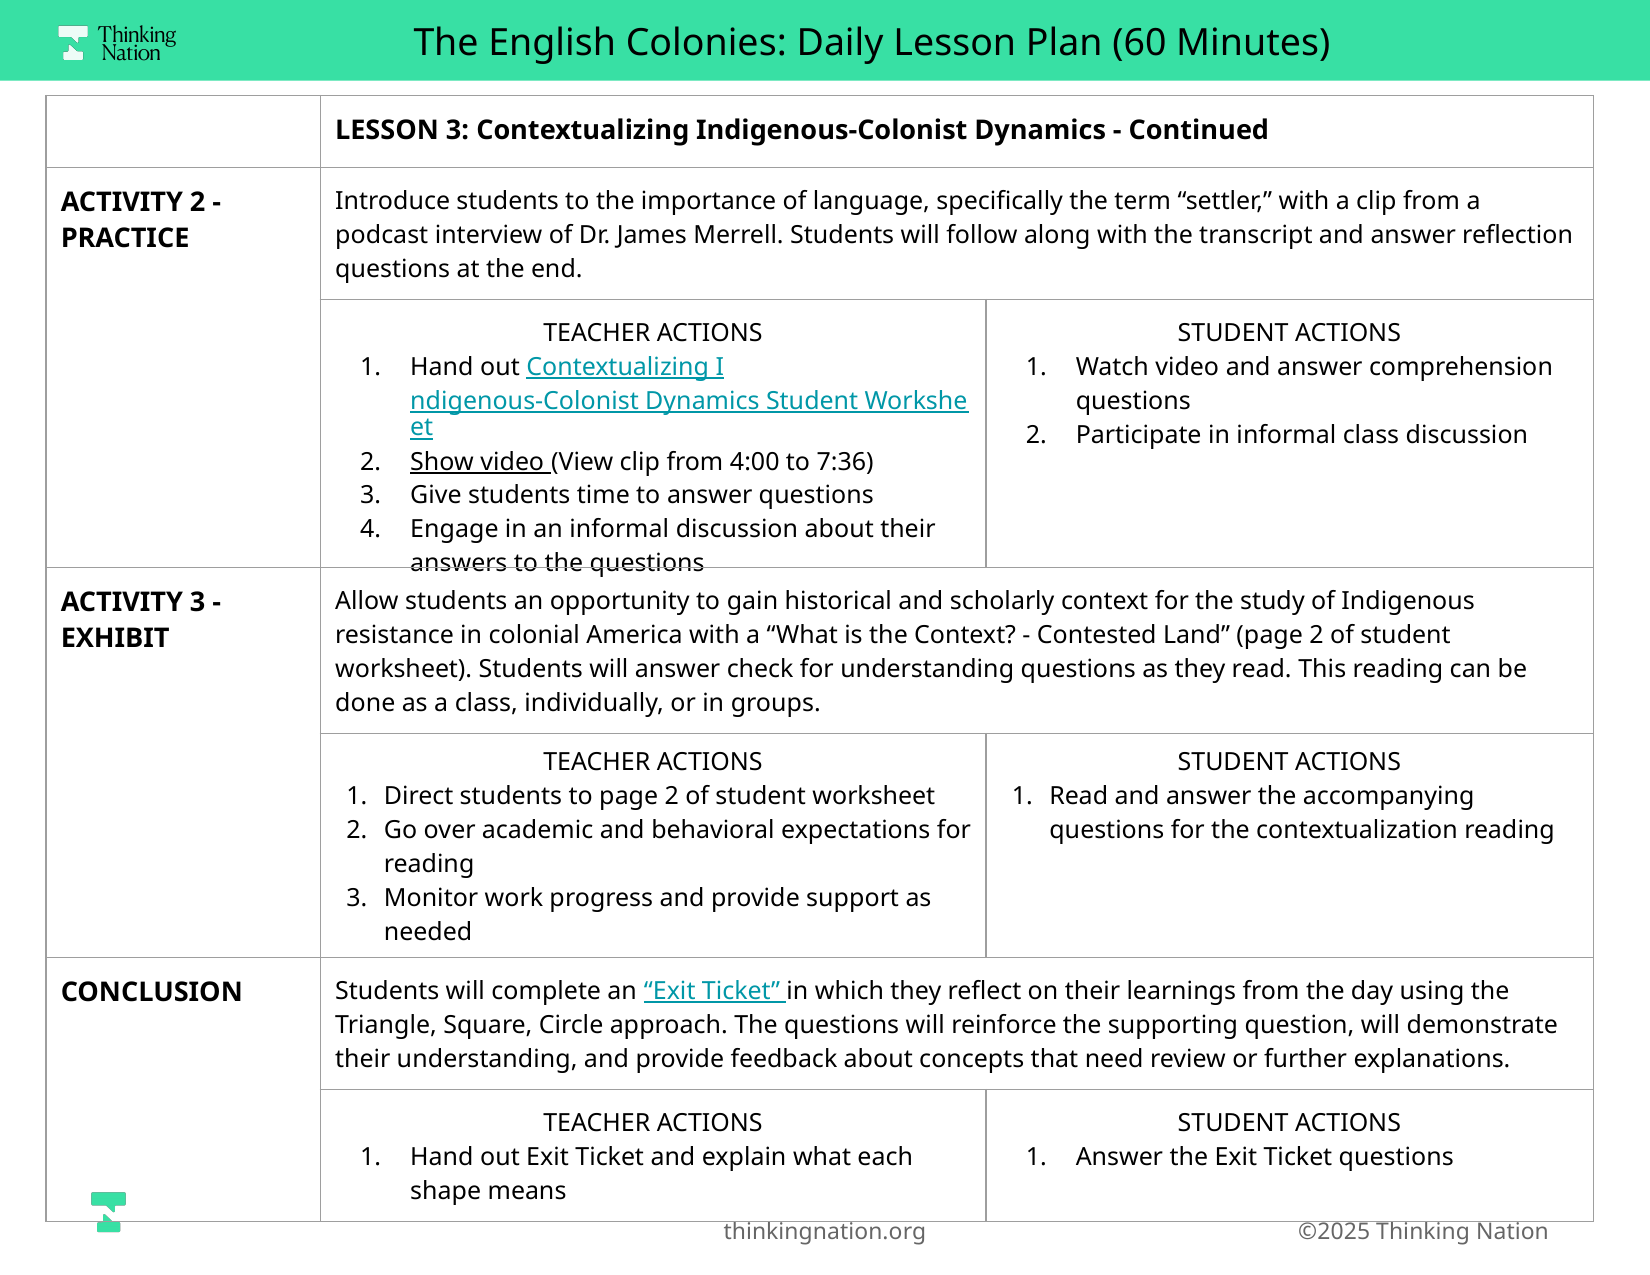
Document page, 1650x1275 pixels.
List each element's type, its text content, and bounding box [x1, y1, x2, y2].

table_cell TEACHER ACTIONS Hand out Exit Ticket and explain what each shape means [321, 1090, 985, 1221]
table_header LESSON 3: Contextualizing Indigenous-Colonist Dynamics - Continued [321, 96, 1593, 167]
table_cell STUDENT ACTIONS Answer the Exit Ticket questions [987, 1090, 1593, 1221]
table_cell ACTIVITY 2 - PRACTICE [47, 168, 320, 567]
table_cell ACTIVITY 3 - EXHIBIT [47, 568, 320, 957]
picture [45, 14, 180, 85]
table_header [47, 96, 320, 167]
table_cell Allow students an opportunity to gain historical and scholarly context for the study of Indigenous resistance in colonial America with a “What is the Context? - Contested Land” (page 2 of student worksheet). Students will answer check for understanding questions as they read. This reading can be done as a class, individually, or in groups. [321, 568, 1593, 733]
table_cell TEACHER ACTIONS Hand out Contextualizing Indigenous-Colonist Dynamics Student Worksheet Show video (View clip from 4:00 to 7:36) Give students time to answer questions Engage in an informal discussion about their answers to the questions [321, 300, 985, 567]
picture [80, 1184, 136, 1240]
text_box thinkingnation.org [629, 1222, 1021, 1240]
table_cell TEACHER ACTIONS Direct students to page 2 of student worksheet Go over academic and behavioral expectations for reading Monitor work progress and provide support as needed [321, 734, 985, 957]
text_box ©2025 Thinking Nation [1174, 1222, 1566, 1240]
text_box The English Colonies: Daily Lesson Plan (60 Minutes) [0, 0, 1650, 81]
table_cell Introduce students to the importance of language, specifically the term “settler,” with a clip from a podcast interview of Dr. James Merrell. Students will follow along with the transcript and answer reflection questions at the end. [321, 168, 1593, 299]
table_cell CONCLUSION [47, 958, 320, 1221]
table_cell STUDENT ACTIONS Read and answer the accompanying questions for the contextualization reading [987, 734, 1593, 957]
table_cell Students will complete an “Exit Ticket” in which they reflect on their learnings from the day using the Triangle, Square, Circle approach. The questions will reinforce the supporting question, will demonstrate their understanding, and provide feedback about concepts that need review or further explanations. [321, 958, 1593, 1089]
table_cell STUDENT ACTIONS Watch video and answer comprehension questions Participate in informal class discussion [987, 300, 1593, 567]
